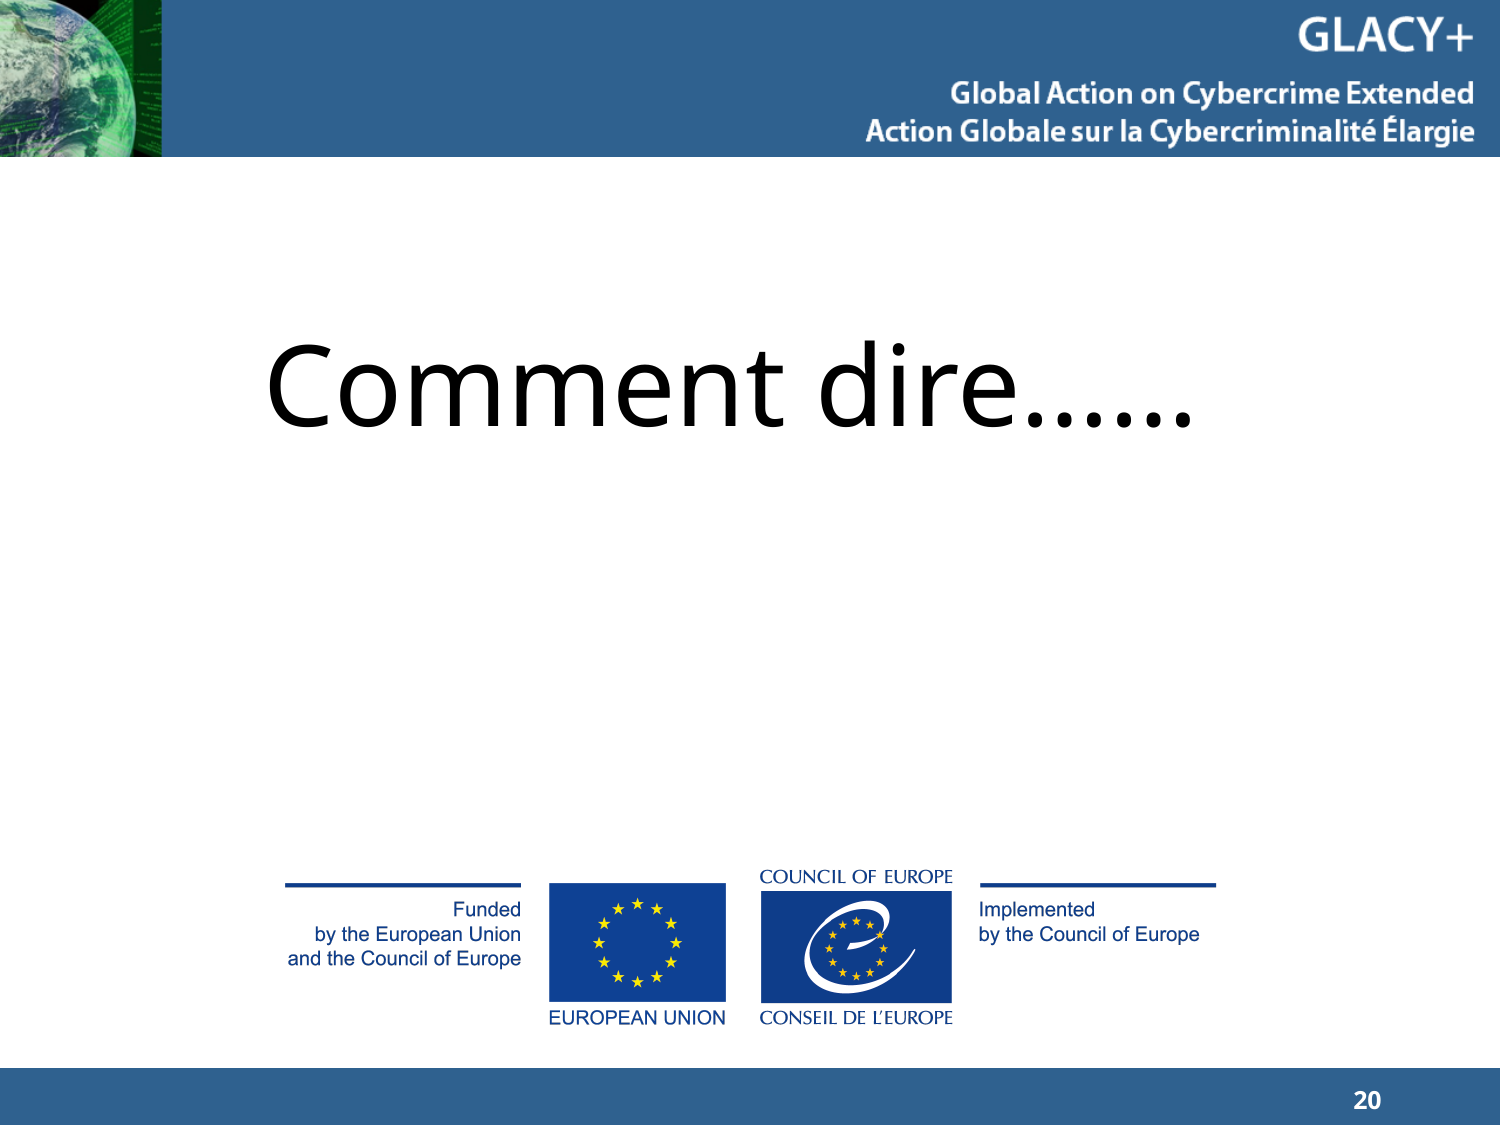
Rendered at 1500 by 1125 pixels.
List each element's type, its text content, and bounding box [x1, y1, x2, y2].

slide_number 20 [1059, 1071, 1397, 1125]
title Comment dire…… [0, 313, 1463, 458]
picture [283, 868, 1217, 1026]
picture [0, 0, 1500, 157]
